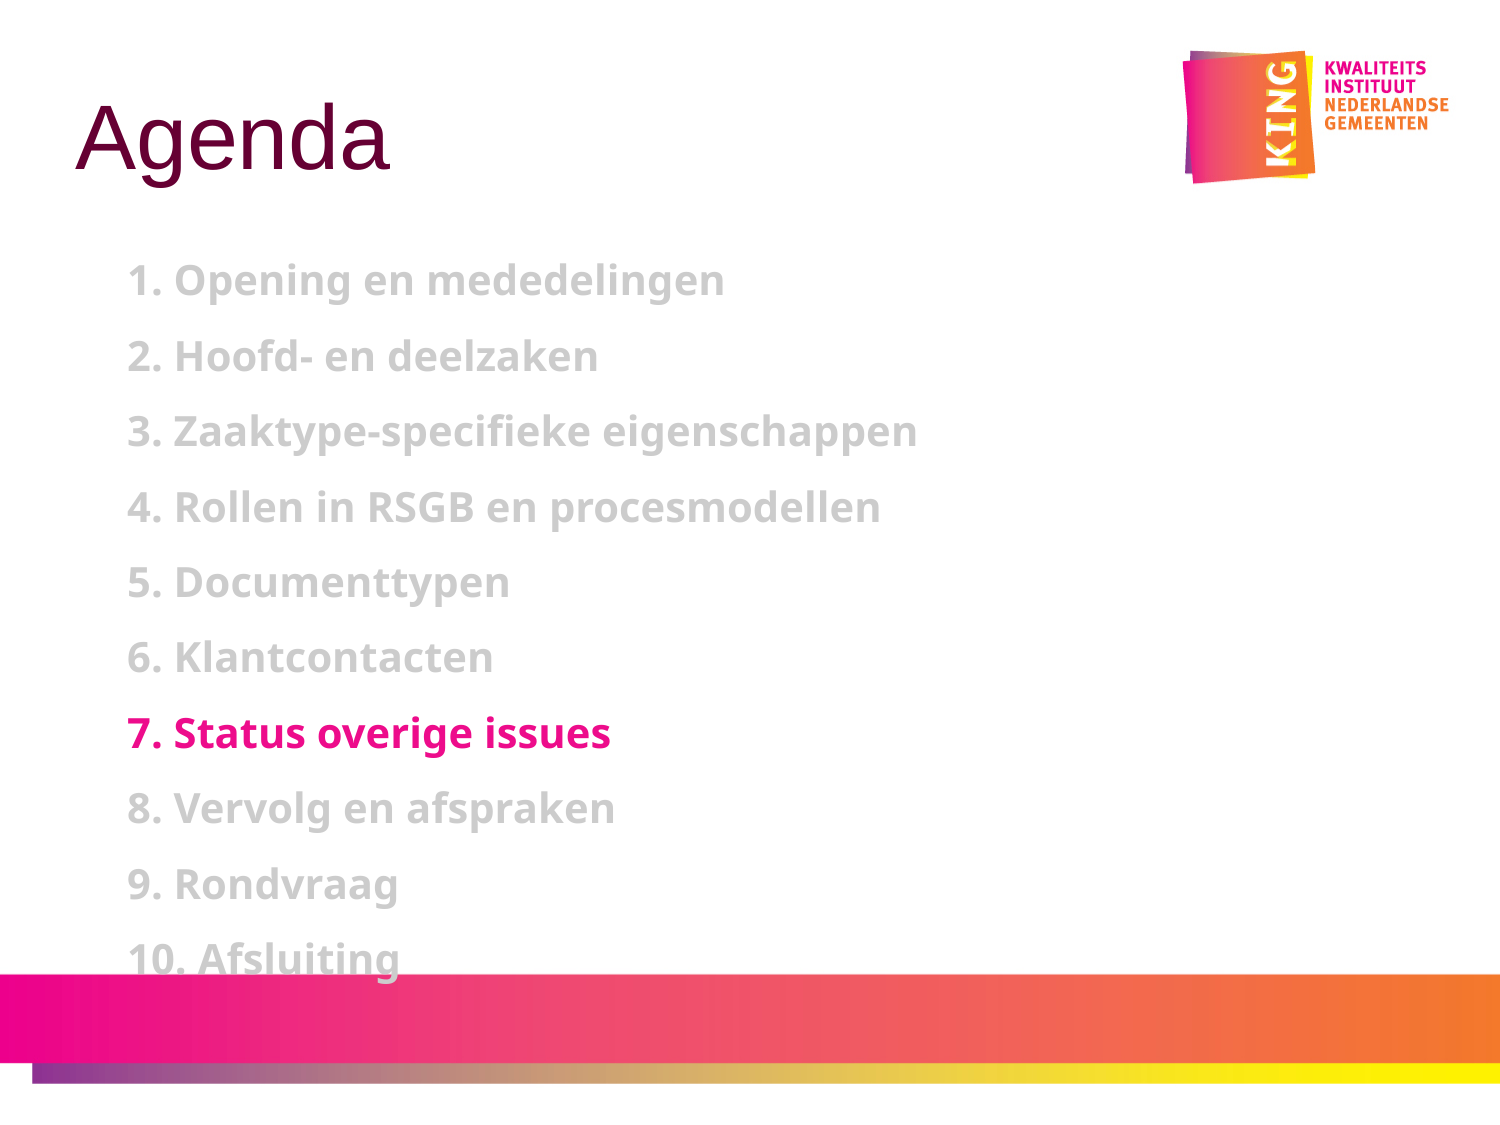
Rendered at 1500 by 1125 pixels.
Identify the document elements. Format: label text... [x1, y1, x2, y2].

list 1. Opening en mededelingen 2. Hoofd- en deelzaken 3. Zaaktype-specifieke eigenschappen 4. Rollen in RSGB en procesmodellen 5. Documenttypen 6. Klantcontacten 7. Status overige issues 8. Vervolg en afspraken 9. Rondvraag 10. Afsluiting [111, 245, 1500, 989]
title Agenda [74, 44, 1425, 233]
picture [0, 0, 1500, 1125]
